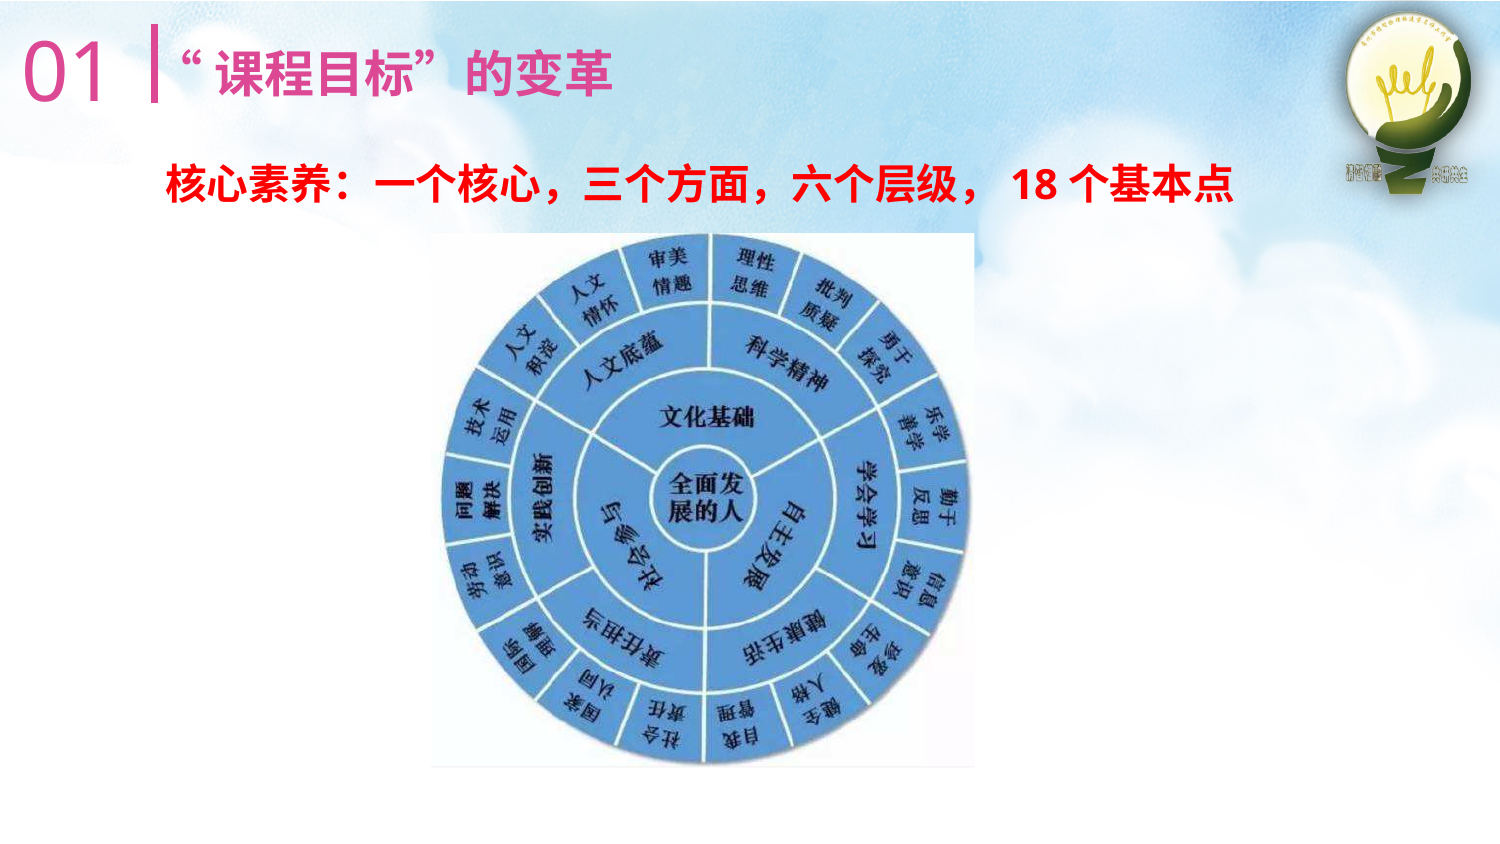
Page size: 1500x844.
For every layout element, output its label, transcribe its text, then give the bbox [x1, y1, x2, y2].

text_box 核心素养：一个核心，三个方面，六个层级，18个基本点 [150, 150, 1304, 216]
picture [0, 0, 1500, 843]
text_box 01 [6, 10, 131, 126]
text_box “课程目标”的变革 [137, 35, 630, 110]
